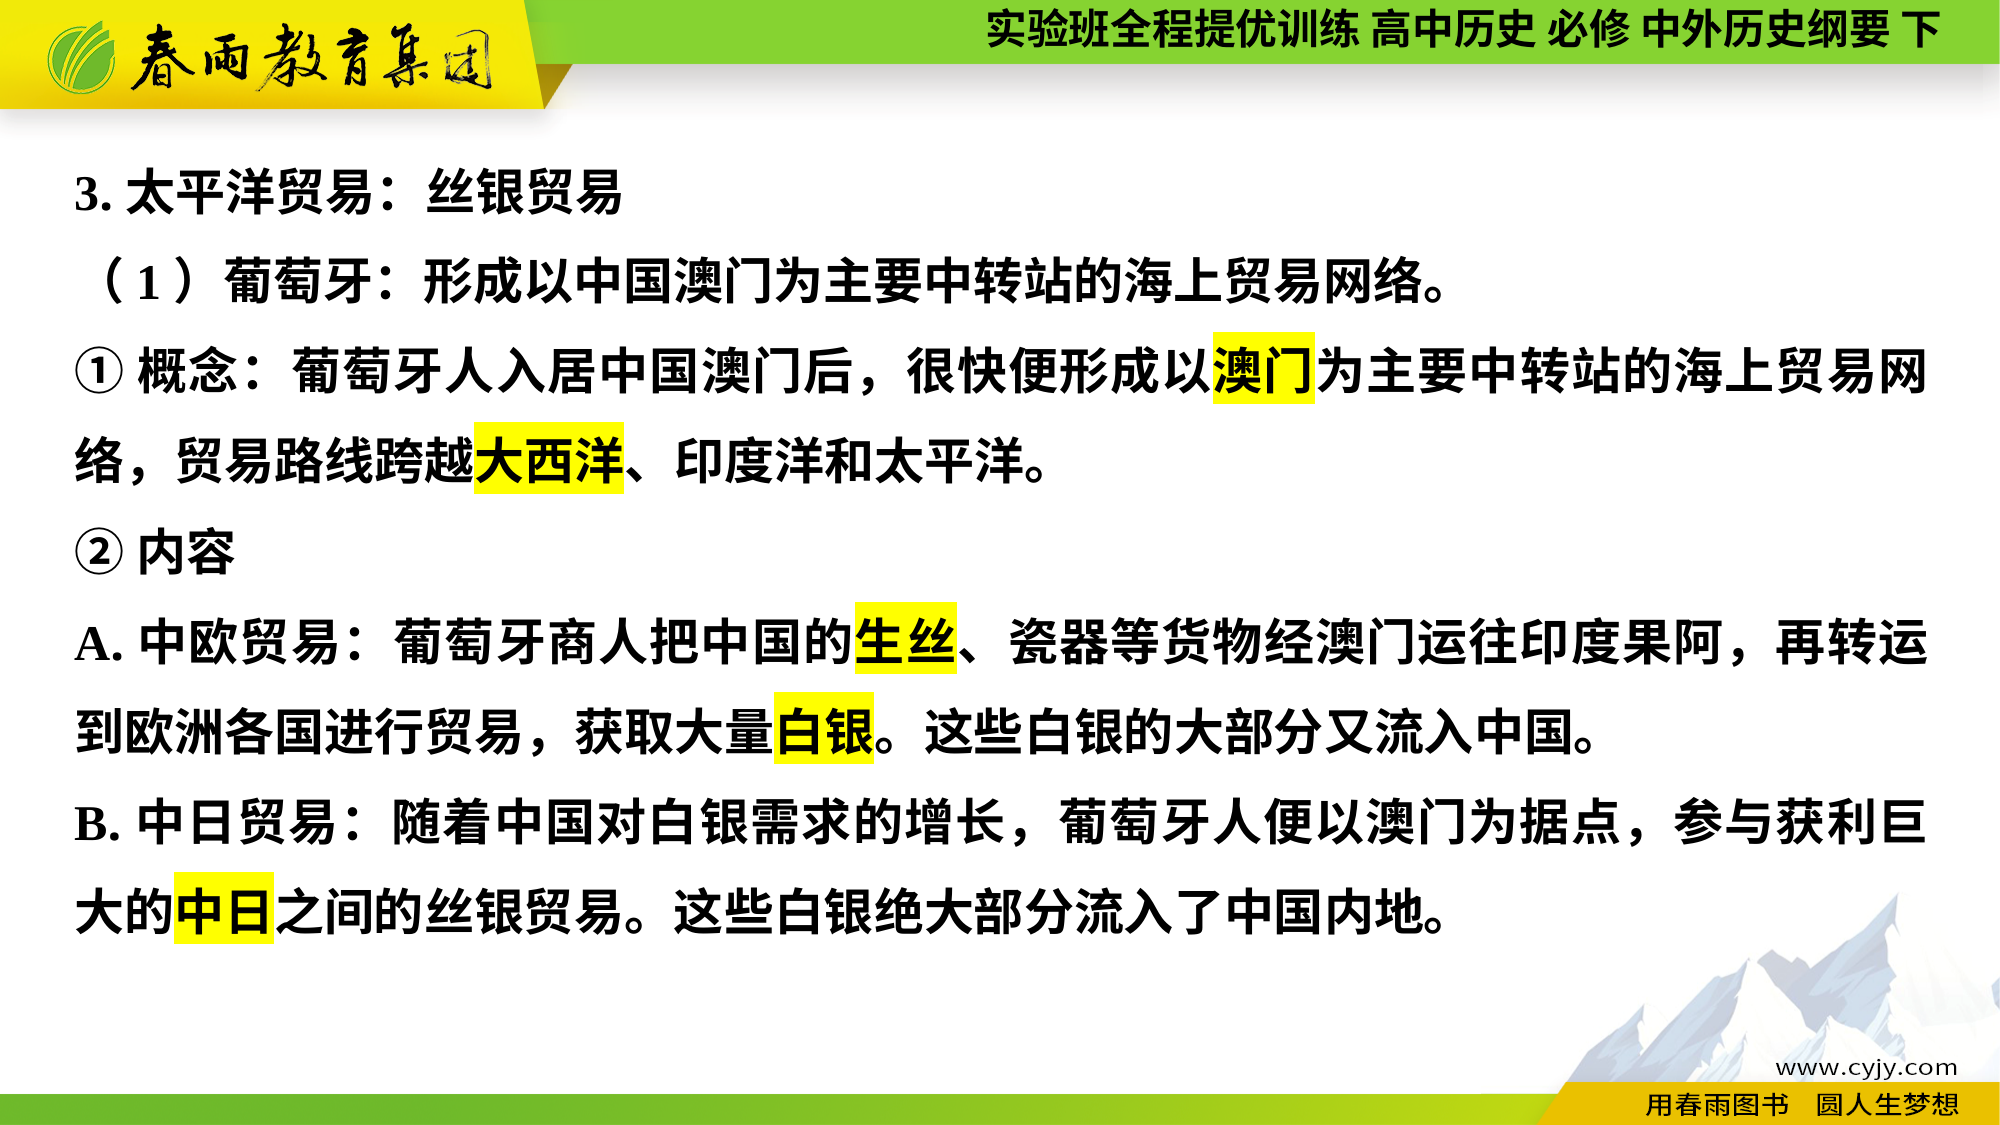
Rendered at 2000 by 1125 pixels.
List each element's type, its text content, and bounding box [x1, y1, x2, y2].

picture [0, 0, 2000, 1125]
list 3.太平洋贸易：丝银贸易 （1）葡萄牙：形成以中国澳门为主要中转站的海上贸易网络。 ①概念：葡萄牙人入居中国澳门后，很快便形成以澳门为主要中转站的海上贸易网络，贸易路线跨越大西洋、印度洋和太平洋。 ②内容 A.中欧贸易：葡萄牙商人把中国的生丝、瓷器等货物经澳门运往印度果阿，再转运到欧洲各国进行贸易，获取大量白银。这些白银的大部分又流入中国。 B.中日贸易：随着中国对白银需求的增长，葡萄牙人便以澳门为据点，参与获利巨大的中日之间的丝银贸易。这些白银绝大部分流入了中国内地。 [59, 122, 1944, 944]
